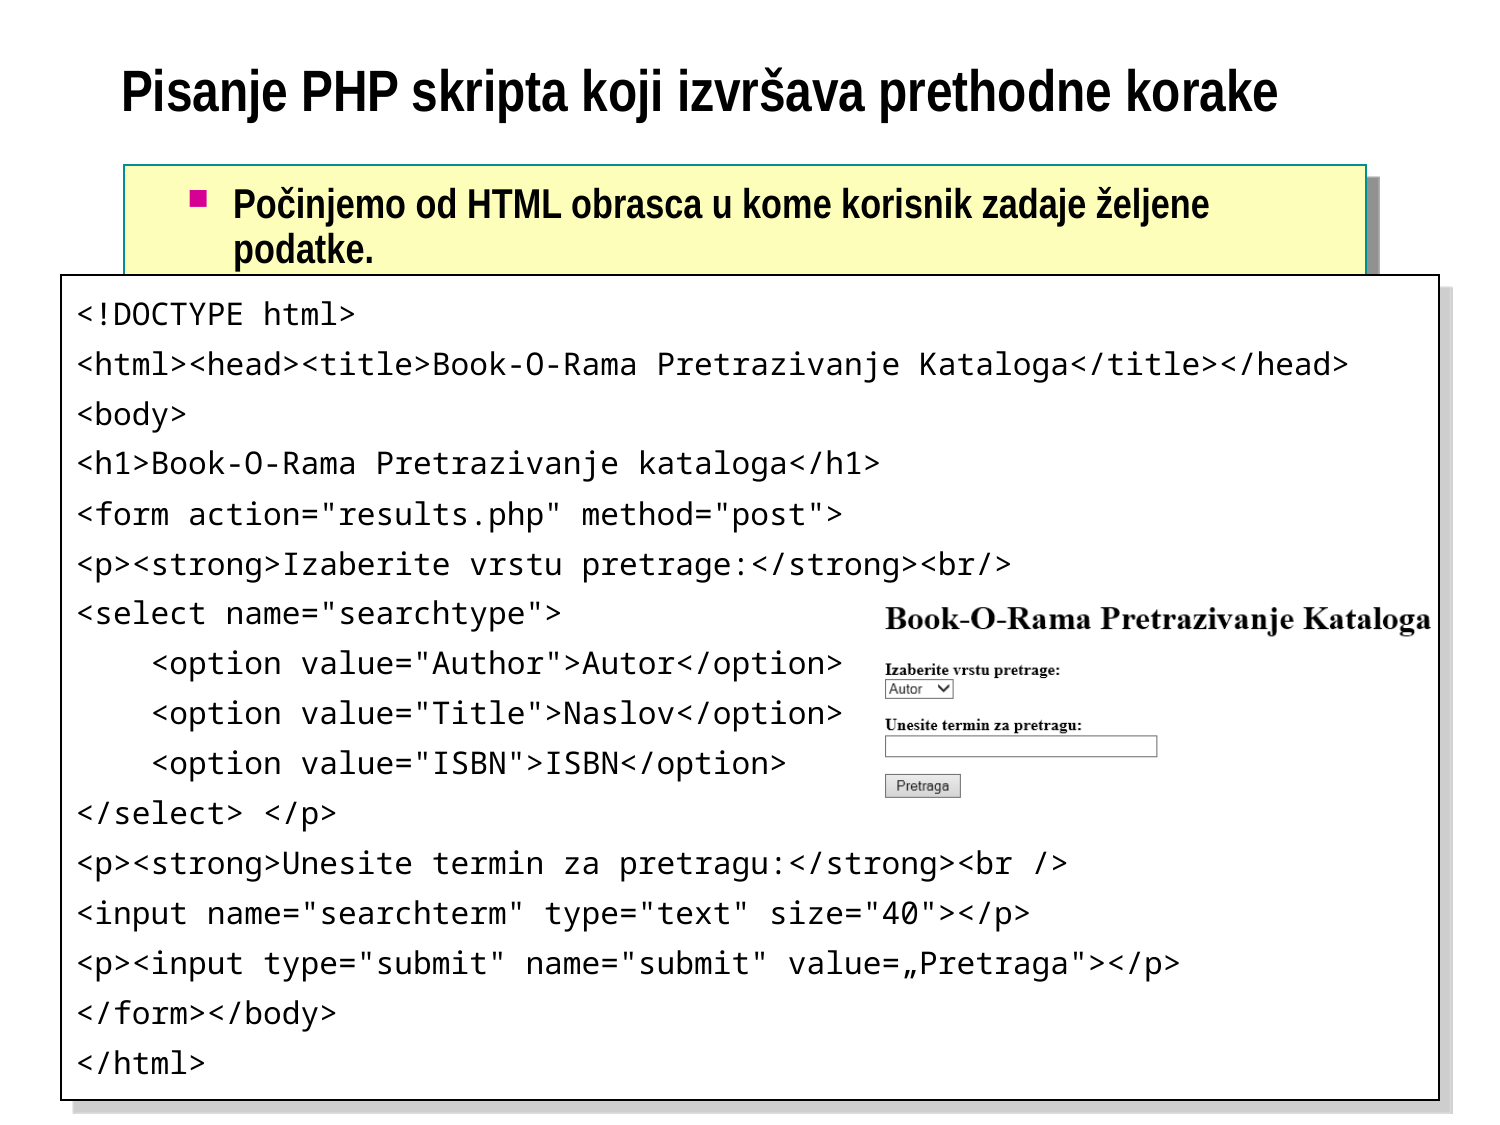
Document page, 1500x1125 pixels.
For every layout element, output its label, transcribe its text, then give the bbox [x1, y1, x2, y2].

title Pisanje PHP skripta koji izvršava prethodne korake [106, 25, 1450, 164]
picture [884, 602, 1436, 800]
text_box <!DOCTYPE html> <html><head><title>Book-O-Rama Pretrazivanje Kataloga</title></head> <body> <h1>Book-O-Rama Pretrazivanje kataloga</h1> <form action="results.php" method="post"> <p><strong>Izaberite vrstu pretrage:</strong><br/> <select name="searchtype"> <option value="Author">Autor</option> <option value="Title">Naslov</option> <option value="ISBN">ISBN</option> </select> </p> <p><strong>Unesite termin za pretragu:</strong><br /> <input name="searchterm" type="text" size="40"></p> <p><input type="submit" name="submit" value=„Pretraga"></p> </form></body> </html> [60, 274, 1439, 1100]
list Počinjemo od HTML obrasca u kome korisnik zadaje željene podatke. [172, 174, 1353, 274]
